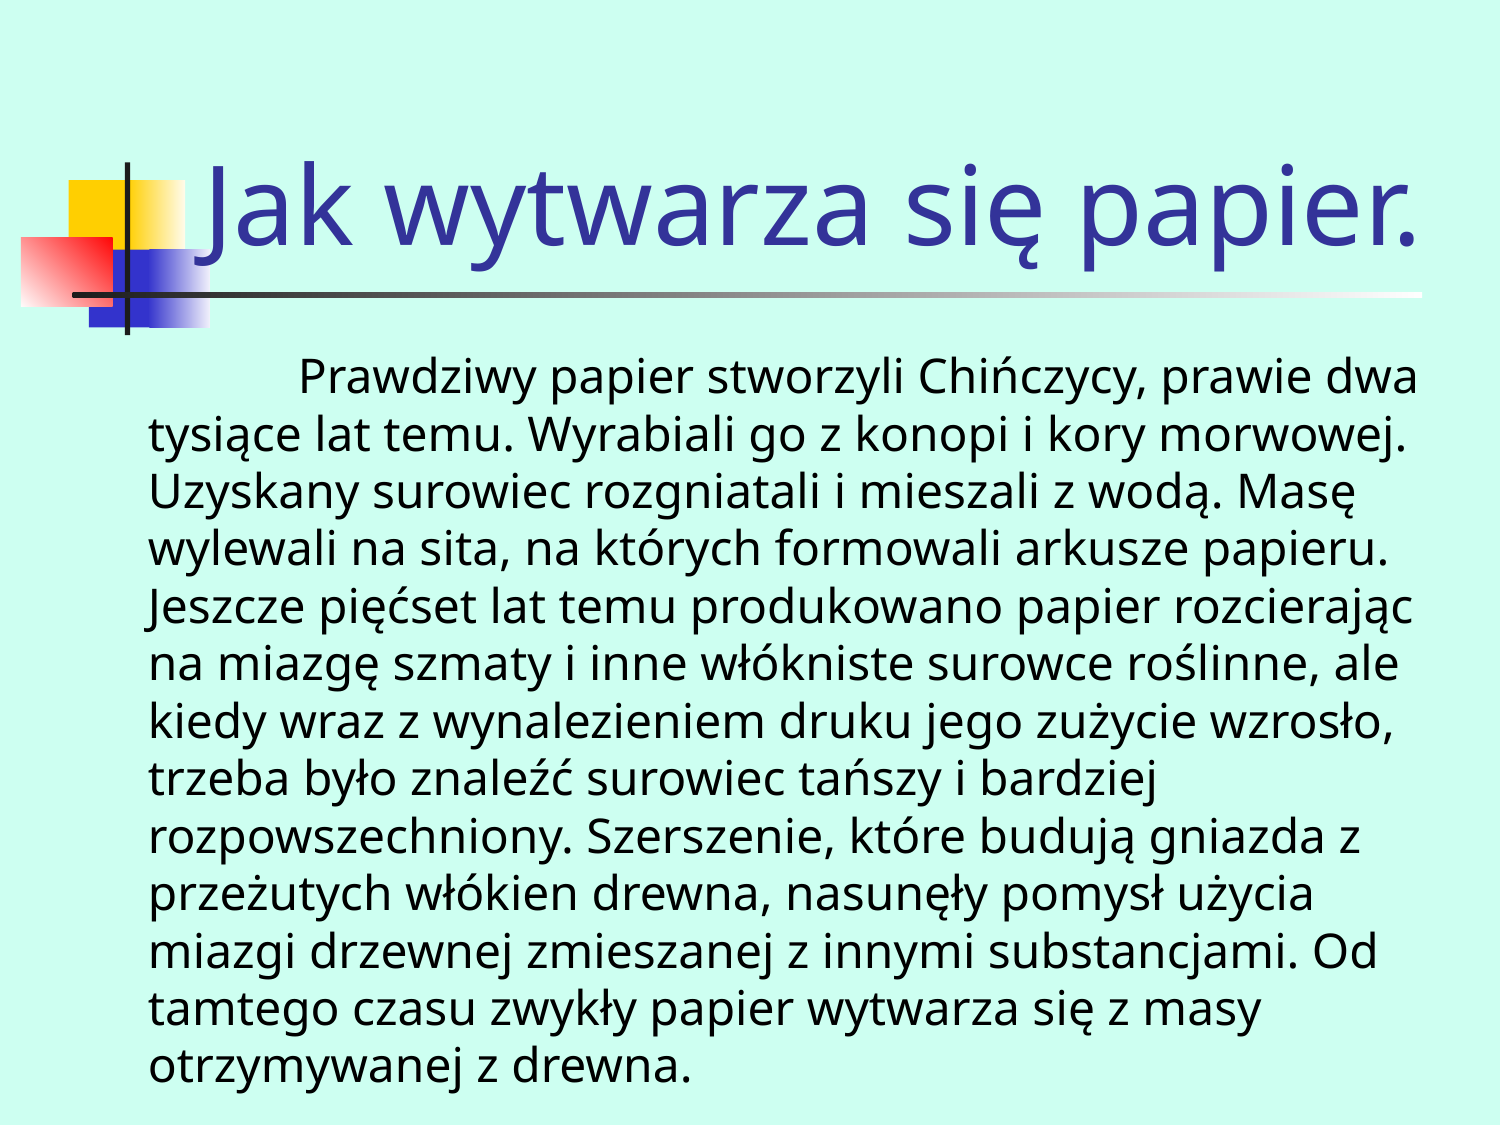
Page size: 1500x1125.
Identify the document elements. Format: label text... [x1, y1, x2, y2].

title Jak wytwarza się papier. [188, 35, 1468, 275]
list Prawdziwy papier stworzyli Chińczycy, prawie dwa tysiące lat temu. Wyrabiali go z konopi i kory morwowej. Uzyskany surowiec rozgniatali i mieszali z wodą. Masę wylewali na sita, na których formowali arkusze papieru. Jeszcze pięćset lat temu produkowano papier rozcierając na miazgę szmaty i inne włókniste surowce roślinne, ale kiedy wraz z wynalezieniem druku jego zużycie wzrosło, trzeba było znaleźć surowiec tańszy i bardziej rozpowszechniony. Szerszenie, które budują gniazda z przeżutych włókien drewna, nasunęły pomysł użycia miazgi drzewnej zmieszanej z innymi substancjami. Od tamtego czasu zwykły papier wytwarza się z masy otrzymywanej z drewna. [76, 338, 1448, 1047]
